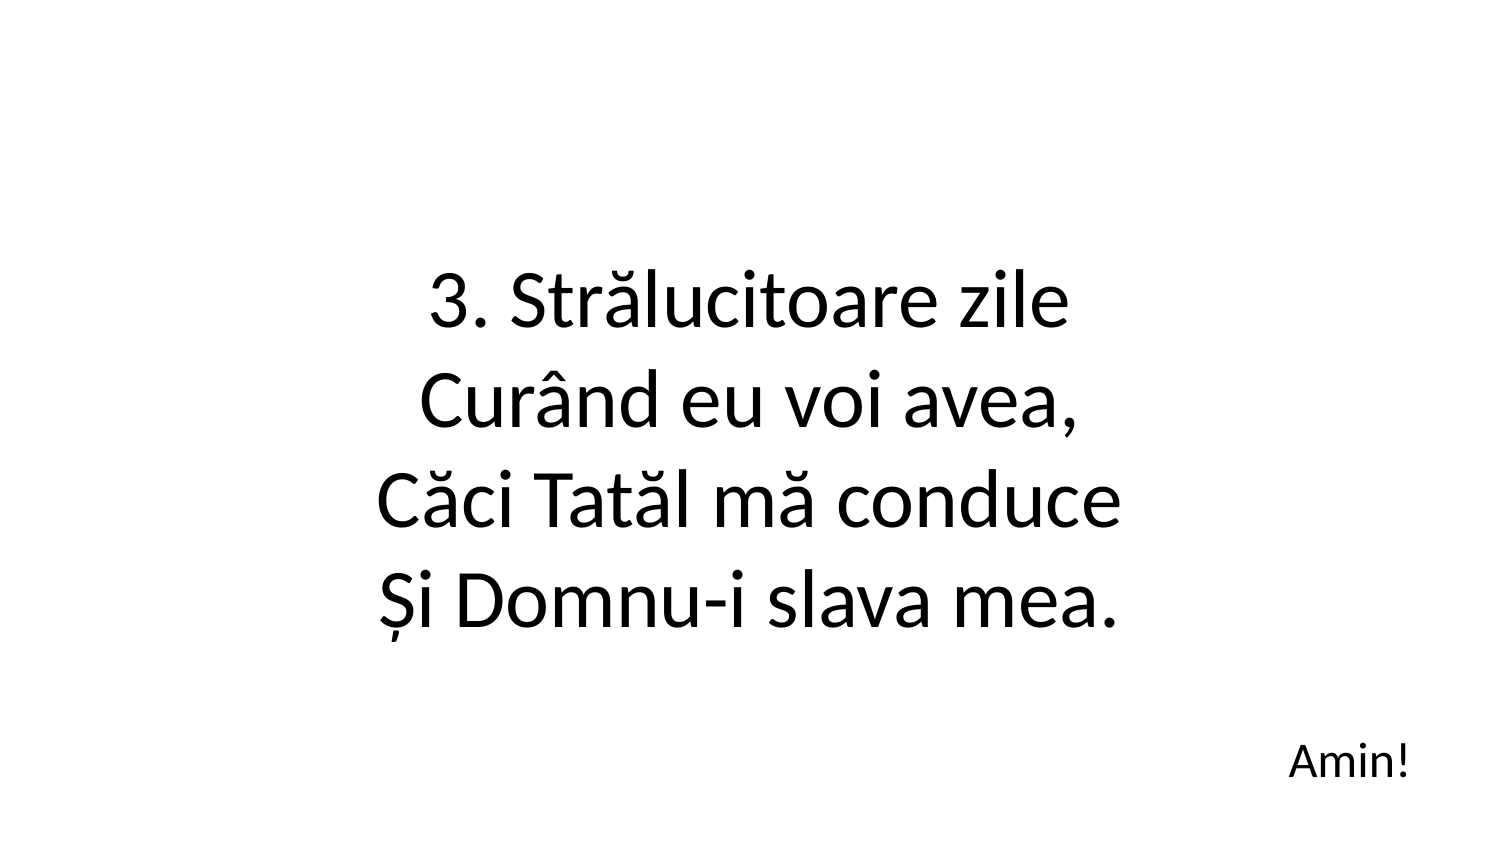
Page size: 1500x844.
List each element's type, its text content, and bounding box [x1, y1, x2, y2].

text_box Amin! [1273, 674, 1427, 795]
text_box 3. Strălucitoare zile Curând eu voi avea, Căci Tatăl mă conduce Și Domnu-i slava mea. [361, 192, 1139, 652]
